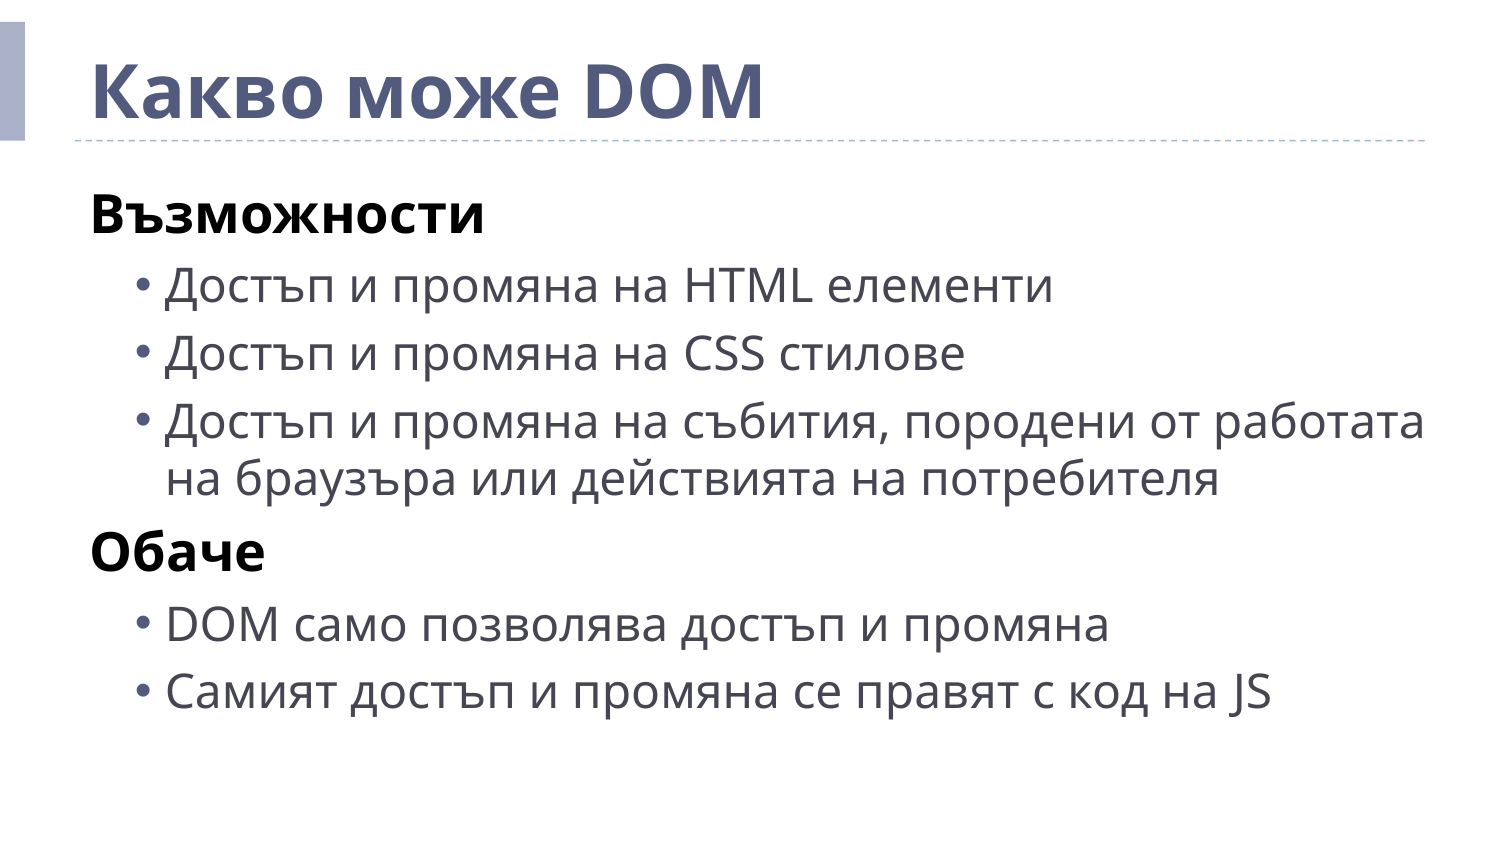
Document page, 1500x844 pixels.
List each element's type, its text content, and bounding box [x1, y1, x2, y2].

title Какво може DOM [75, 18, 1475, 141]
list Възможности Достъп и промяна на HTML елементи Достъп и промяна на CSS стилове Достъп и промяна на събития, породени от работата на браузъра или действията на потребителя Обаче DOM само позволява достъп и промяна Самият достъп и промяна се правят с код на JS [75, 171, 1475, 835]
